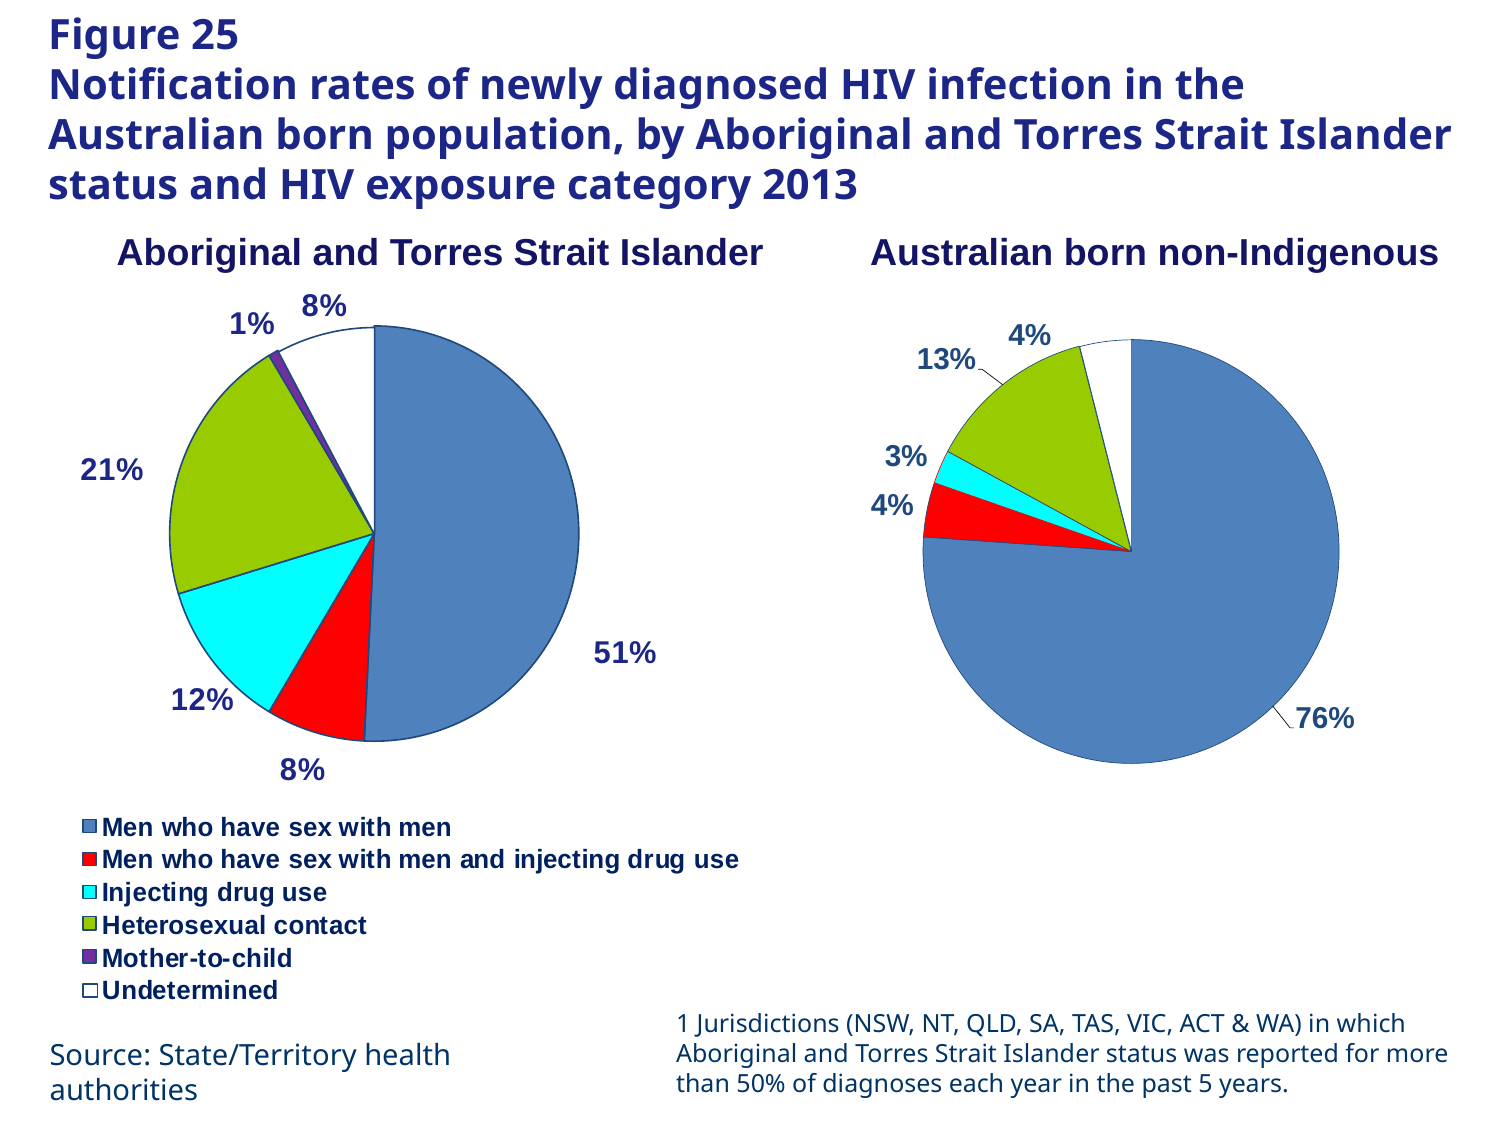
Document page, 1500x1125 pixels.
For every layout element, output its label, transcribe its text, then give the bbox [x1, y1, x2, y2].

text_box 1 Jurisdictions (NSW, NT, QLD, SA, TAS, VIC, ACT & WA) in which Aboriginal and Torres Strait Islander status was reported for more than 50% of diagnoses each year in the past 5 years. [661, 1000, 1472, 1106]
text_box Aboriginal and Torres Strait Islander [101, 220, 815, 281]
title Figure 25 Notification rates of newly diagnosed HIV infection in the Australian born population, by Aboriginal and Torres Strait Islander status and HIV exposure category 2013 [33, 0, 1470, 226]
text_box Australian born non-Indigenous [855, 220, 1472, 281]
text_box Source: State/Territory health authorities [34, 1028, 602, 1114]
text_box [44, 262, 770, 1014]
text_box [774, 312, 1407, 768]
